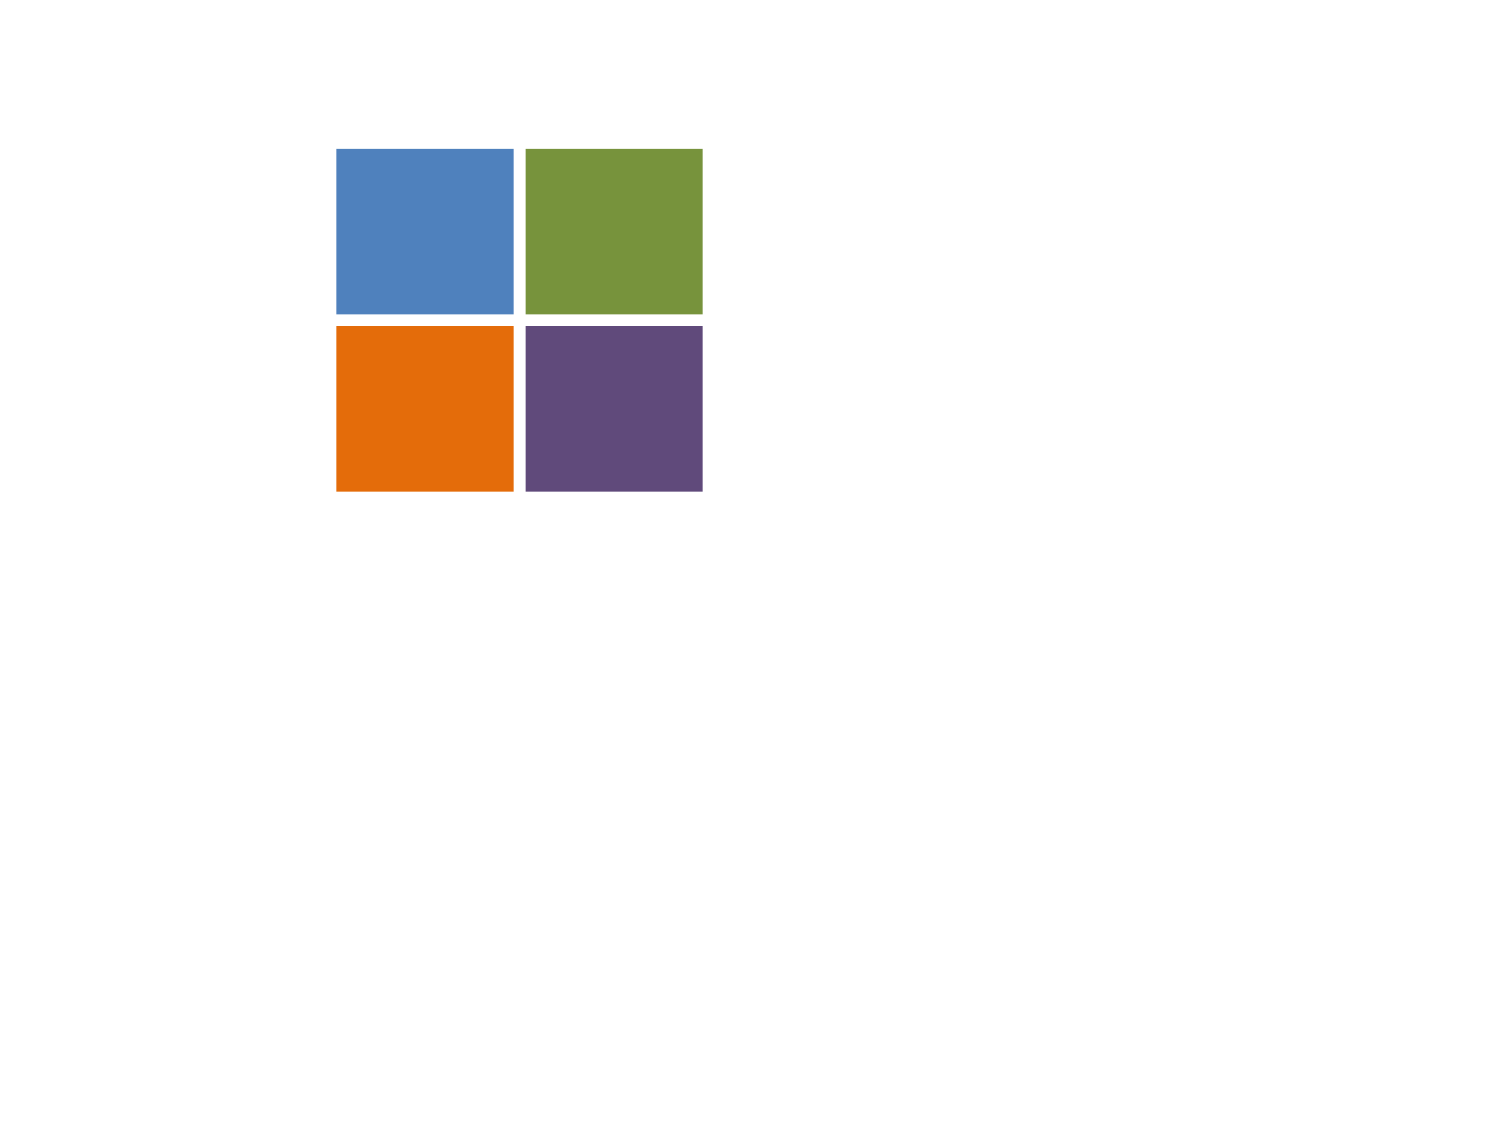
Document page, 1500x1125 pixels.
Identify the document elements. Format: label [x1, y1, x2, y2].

text_box [334, 324, 516, 494]
text_box [523, 324, 705, 494]
text_box [523, 147, 705, 316]
text_box [334, 147, 516, 316]
